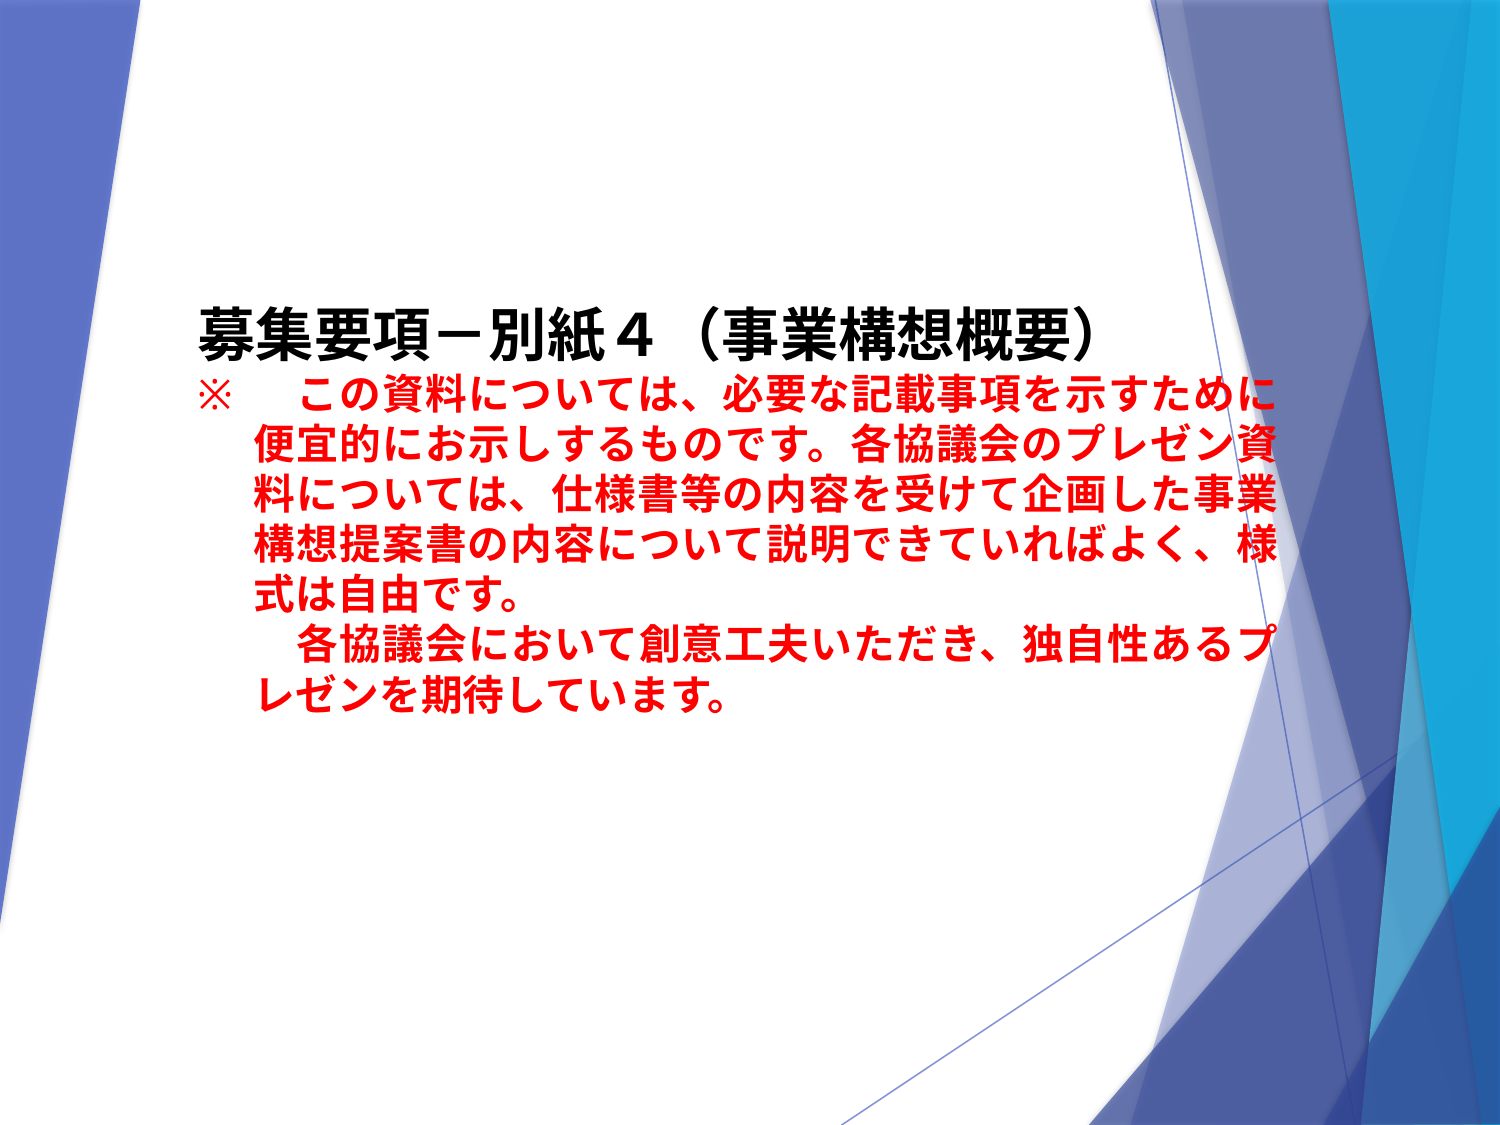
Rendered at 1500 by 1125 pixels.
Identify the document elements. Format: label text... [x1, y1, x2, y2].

text_box 募集要項－別紙４（事業構想概要） この資料については、必要な記載事項を示すために便宜的にお示しするものです。各協議会のプレゼン資料については、仕様書等の内容を受けて企画した事業構想提案書の内容について説明できていればよく、様式は自由です。 各協議会において創意工夫いただき、独自性あるプレゼンを期待しています。 [182, 290, 1294, 726]
